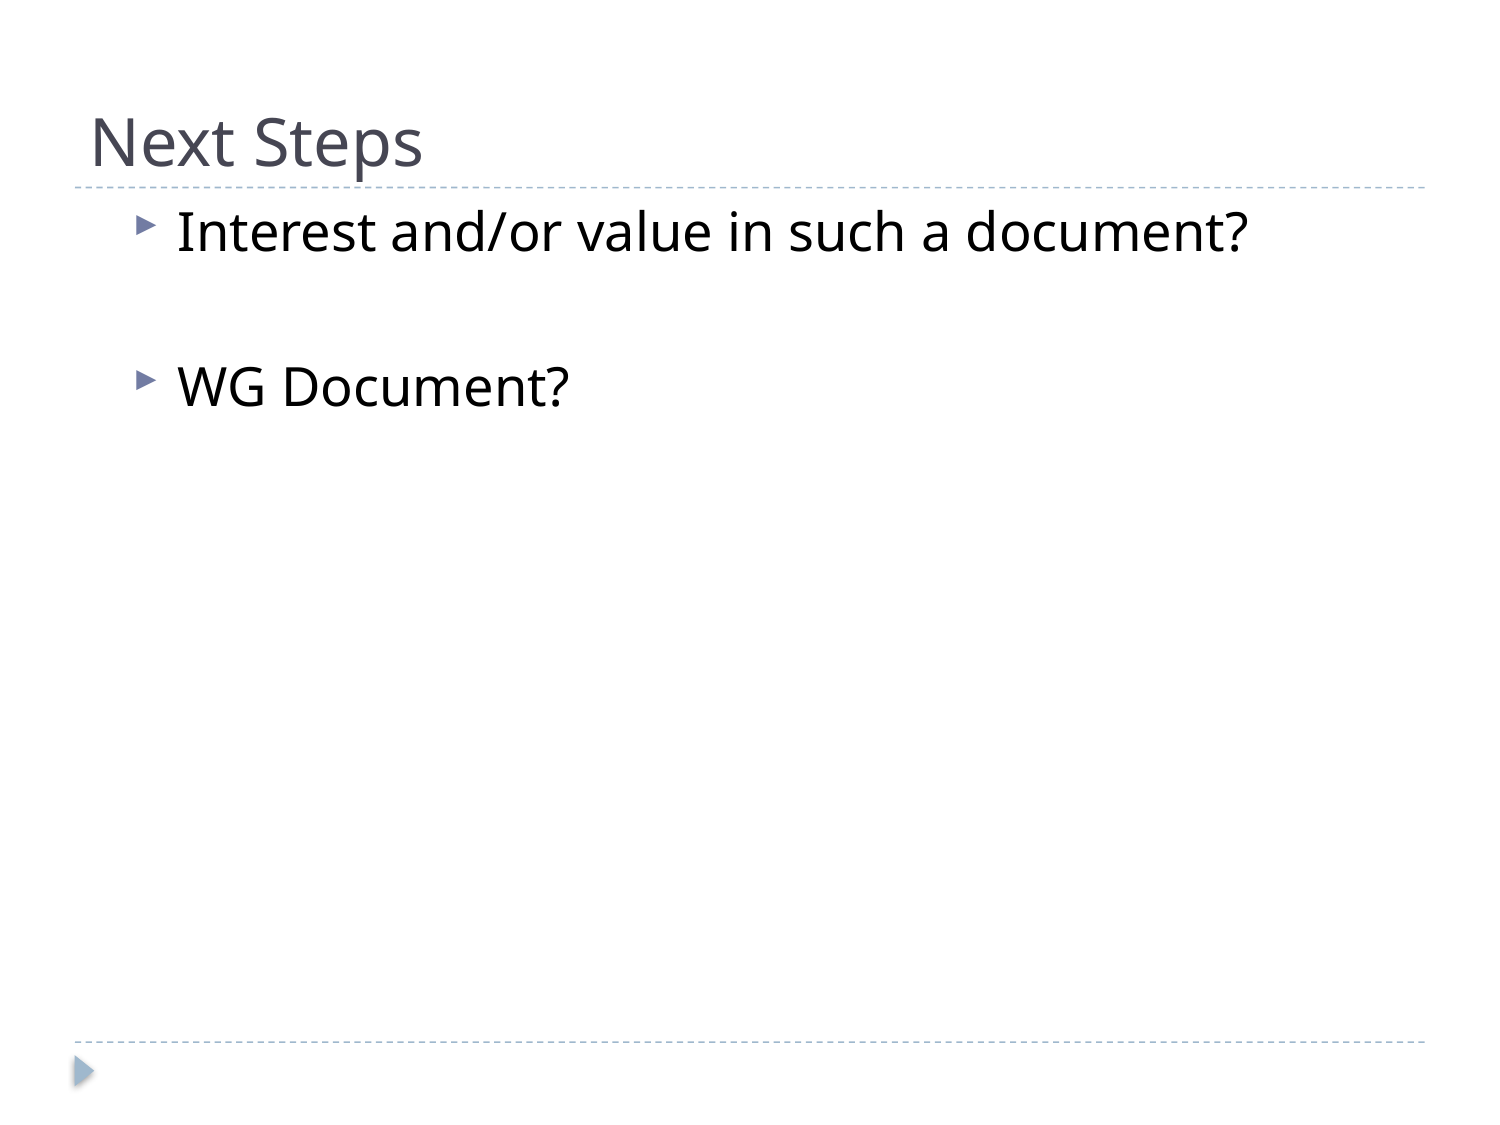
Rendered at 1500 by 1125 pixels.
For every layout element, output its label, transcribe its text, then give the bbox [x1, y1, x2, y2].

title Next Steps [75, 24, 1425, 188]
list Interest and/or value in such a document? WG Document? [118, 189, 1394, 1028]
